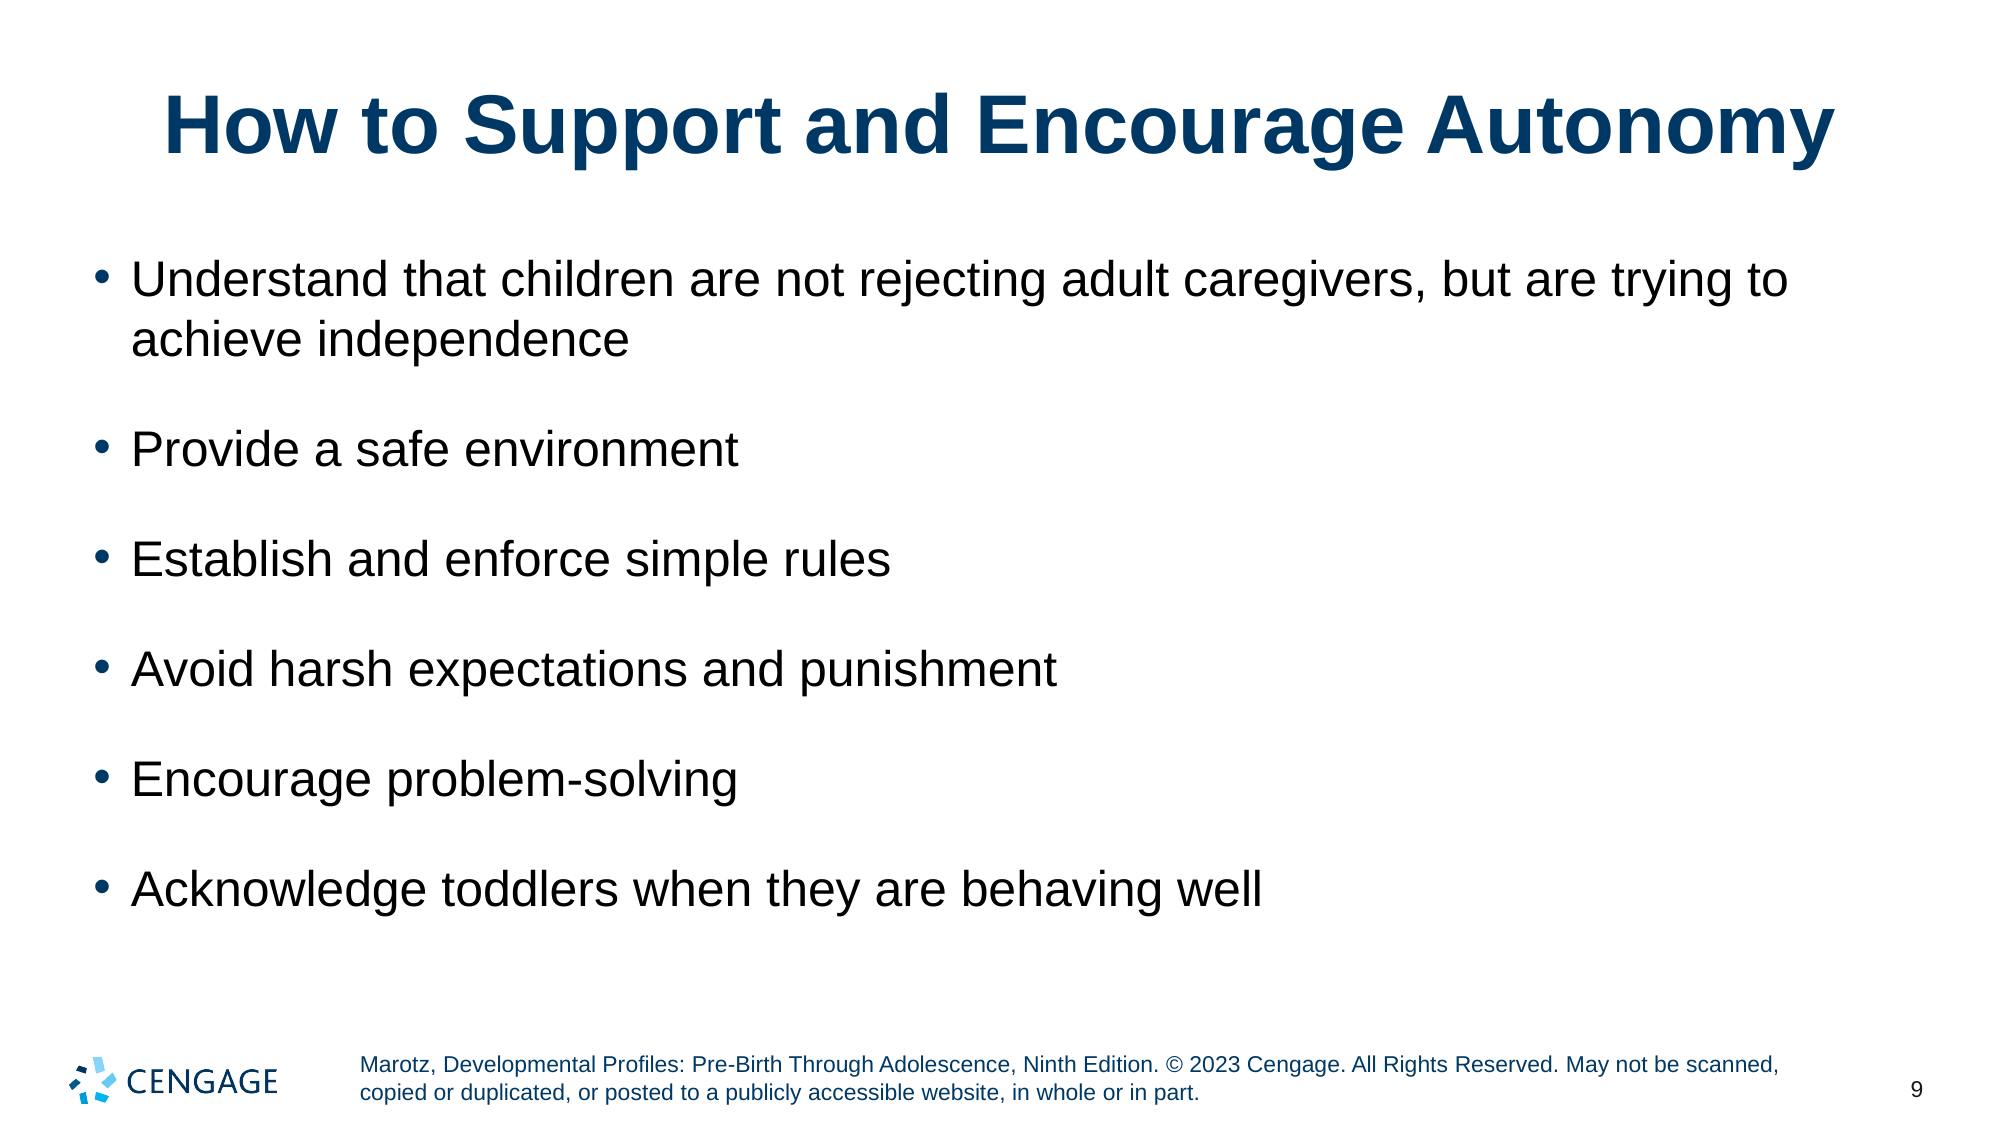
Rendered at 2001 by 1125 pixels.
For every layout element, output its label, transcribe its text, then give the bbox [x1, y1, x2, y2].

title How to Support and Encourage Autonomy [78, 36, 1923, 217]
picture [69, 1057, 277, 1104]
list Understand that children are not rejecting adult caregivers, but are trying to achieve independence Provide a safe environment Establish and enforce simple rules Avoid harsh expectations and punishment Encourage problem-solving Acknowledge toddlers when they are behaving well [78, 239, 1954, 1020]
